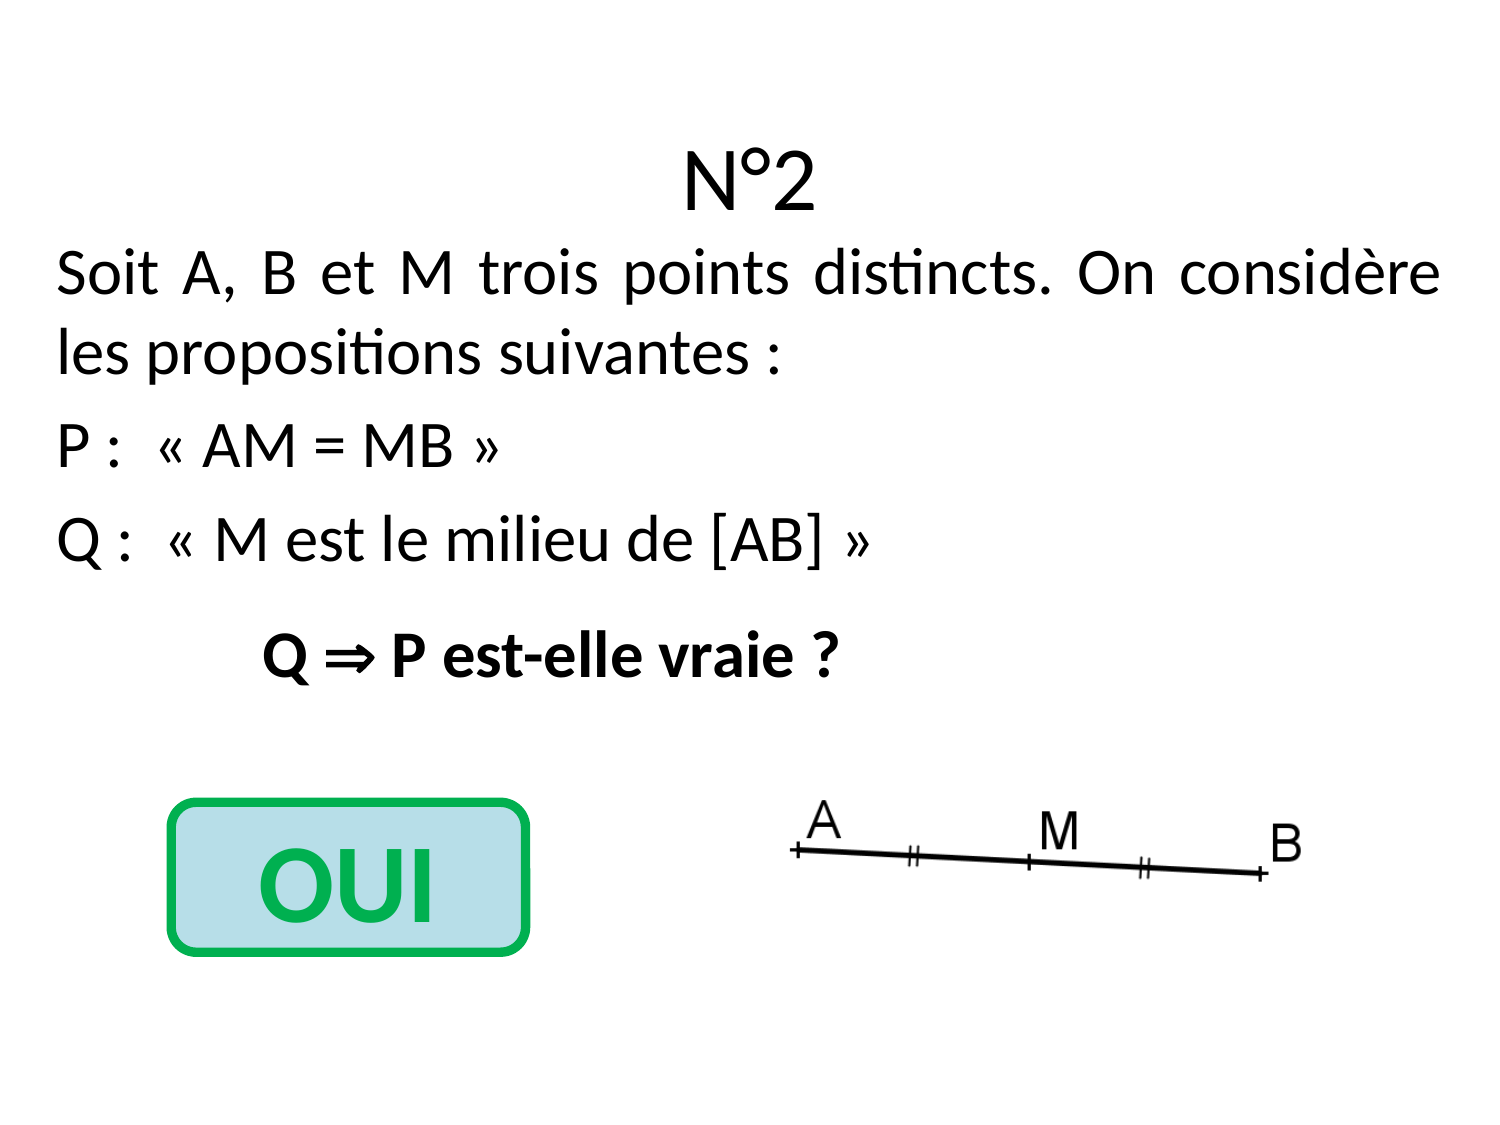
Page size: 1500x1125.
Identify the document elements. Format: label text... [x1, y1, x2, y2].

text_box OUI [169, 800, 528, 955]
picture [749, 751, 1313, 903]
title N°2 [0, 104, 1500, 244]
list Soit A, B et M trois points distincts. On considère les propositions suivantes : P : « AM = MB » Q : « M est le milieu de [AB] » Q  P est-elle vraie ? [41, 219, 1459, 851]
